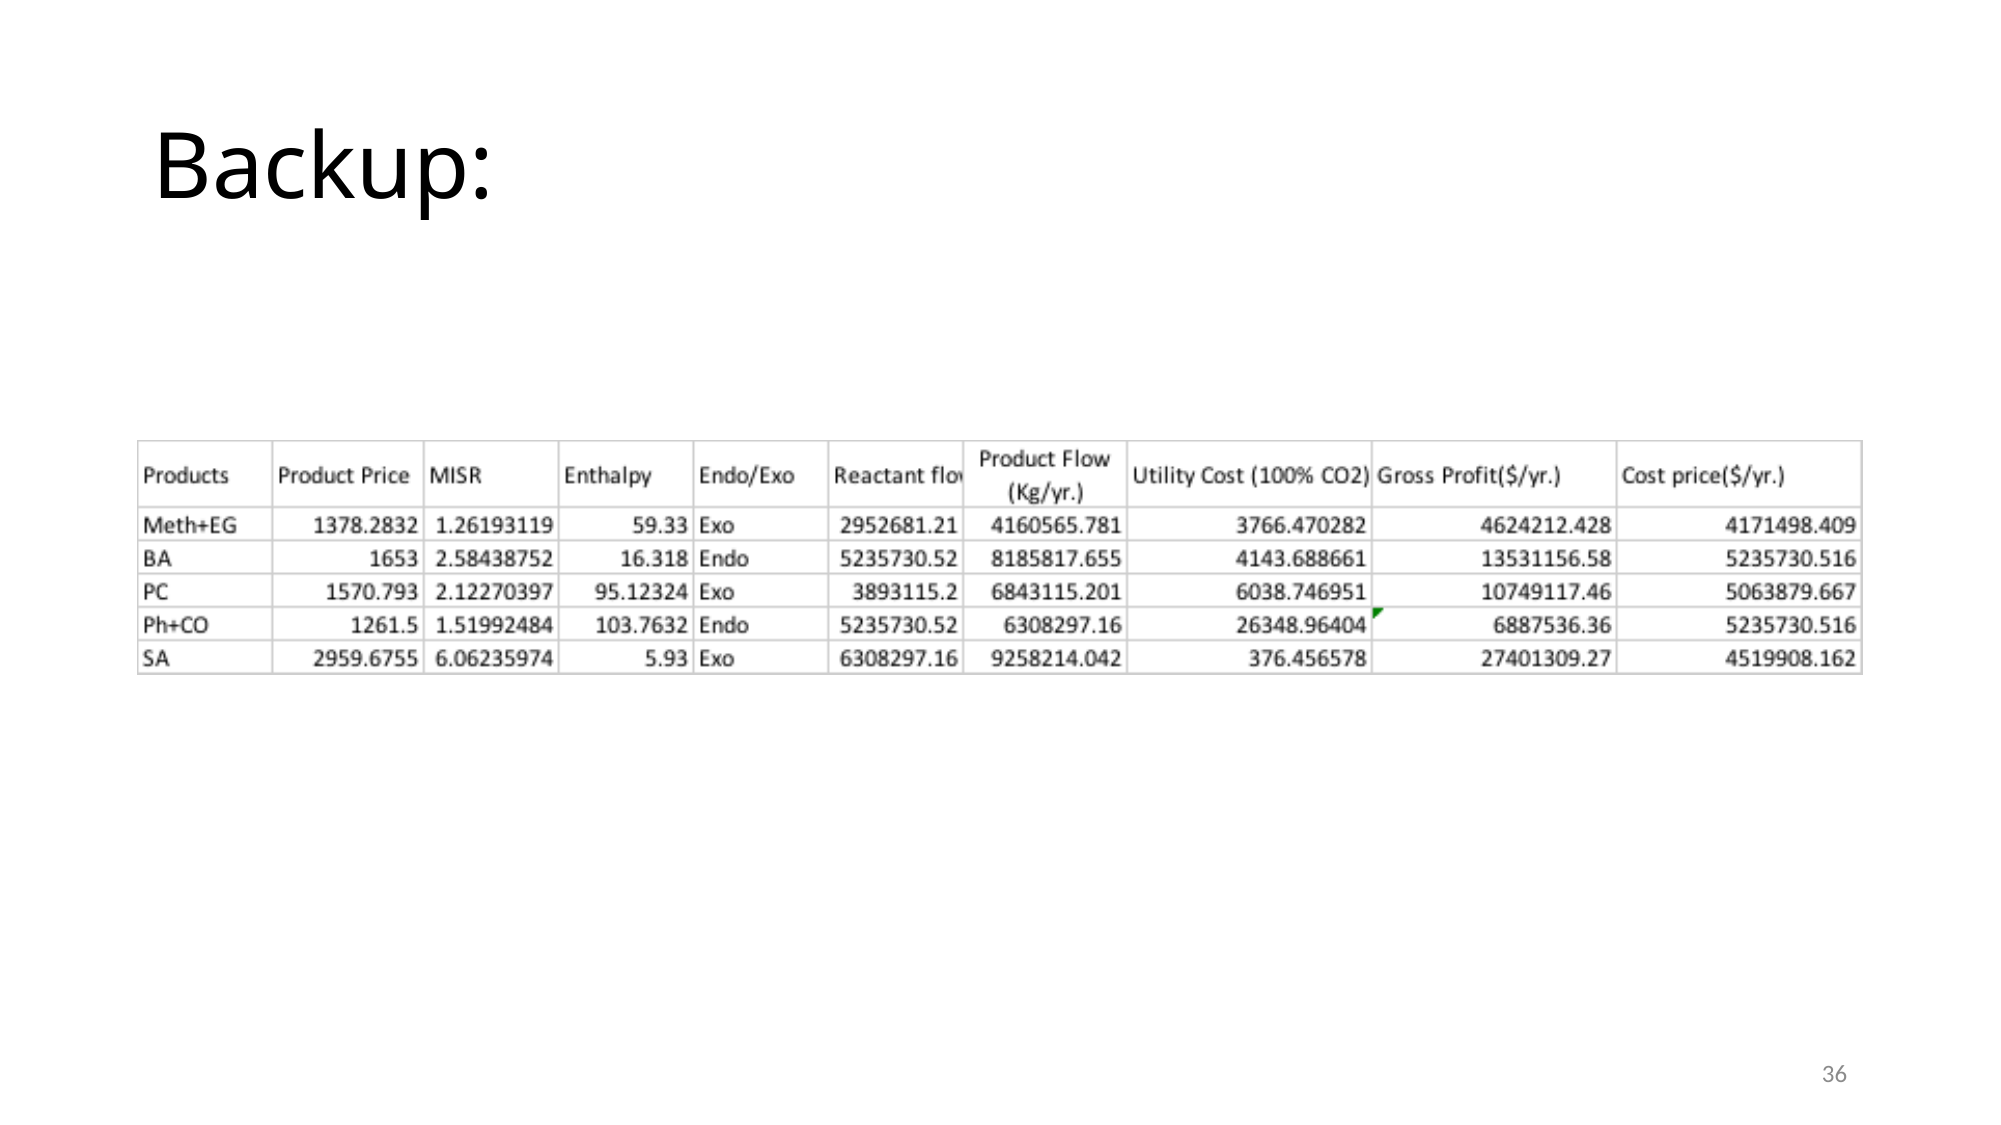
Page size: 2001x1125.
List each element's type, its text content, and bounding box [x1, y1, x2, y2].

title Backup: [137, 59, 1863, 278]
slide_number 36 [1412, 1042, 1863, 1103]
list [137, 440, 1863, 675]
